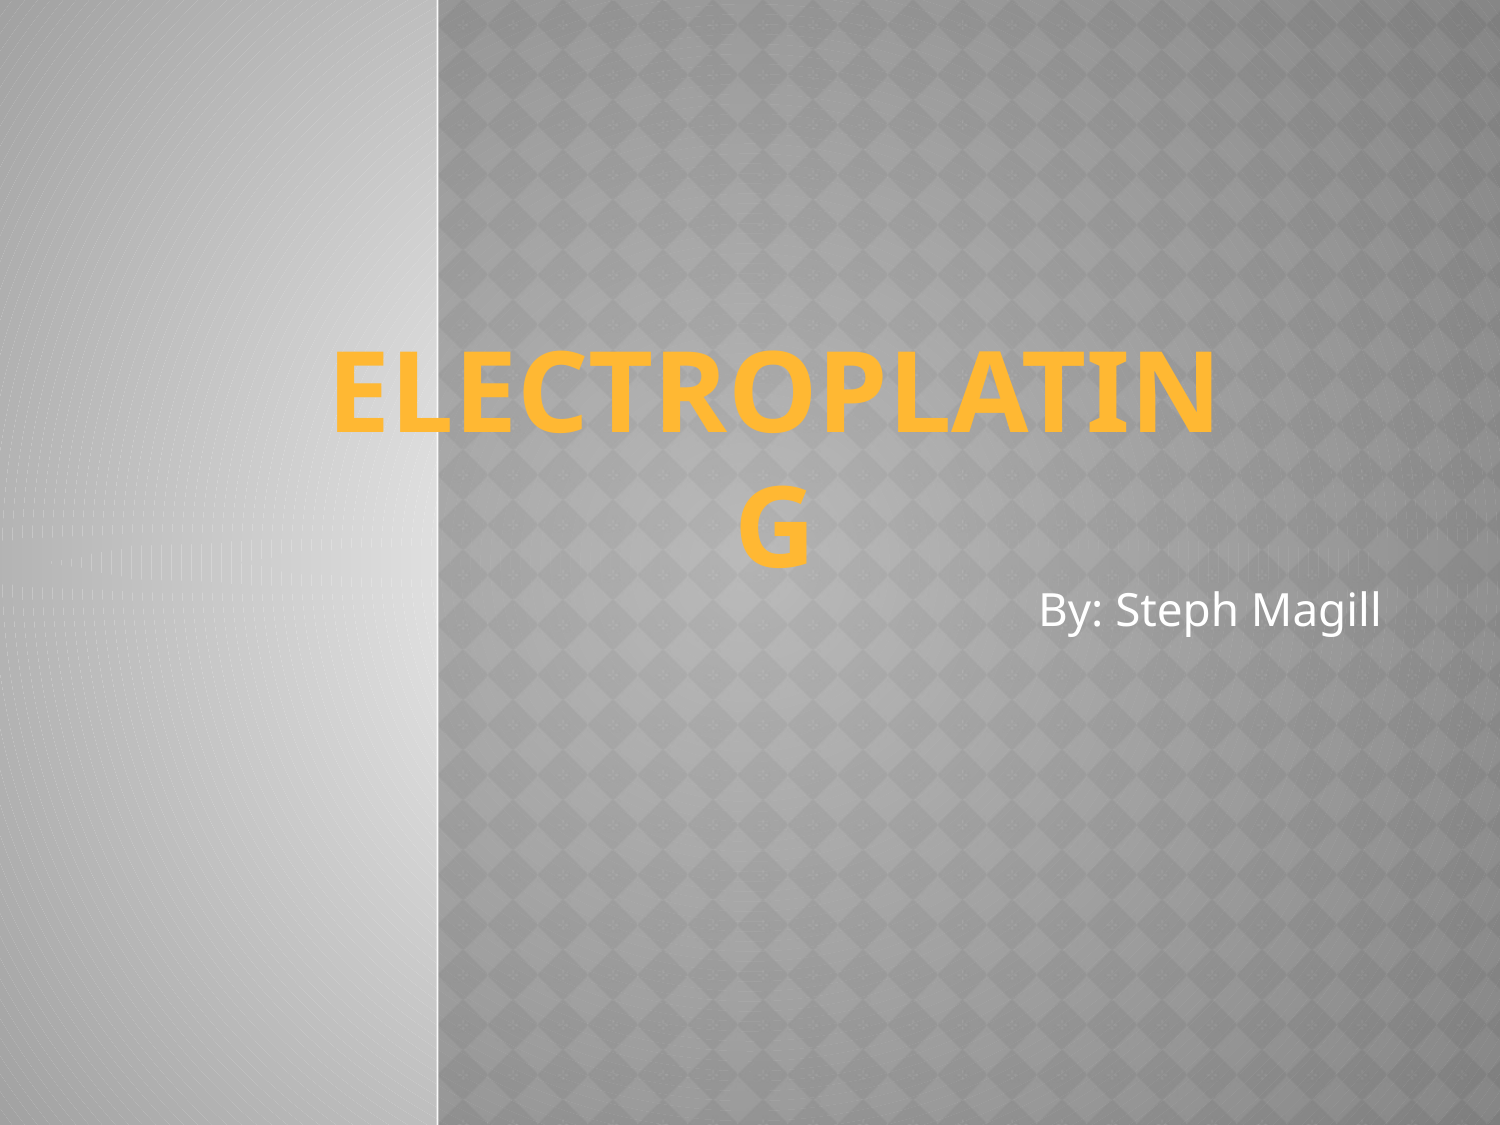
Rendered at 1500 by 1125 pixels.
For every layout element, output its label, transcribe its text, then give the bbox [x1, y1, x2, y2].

subtitle By: Steph Magill [550, 580, 1390, 762]
text_box Electroplating [300, 312, 1250, 598]
